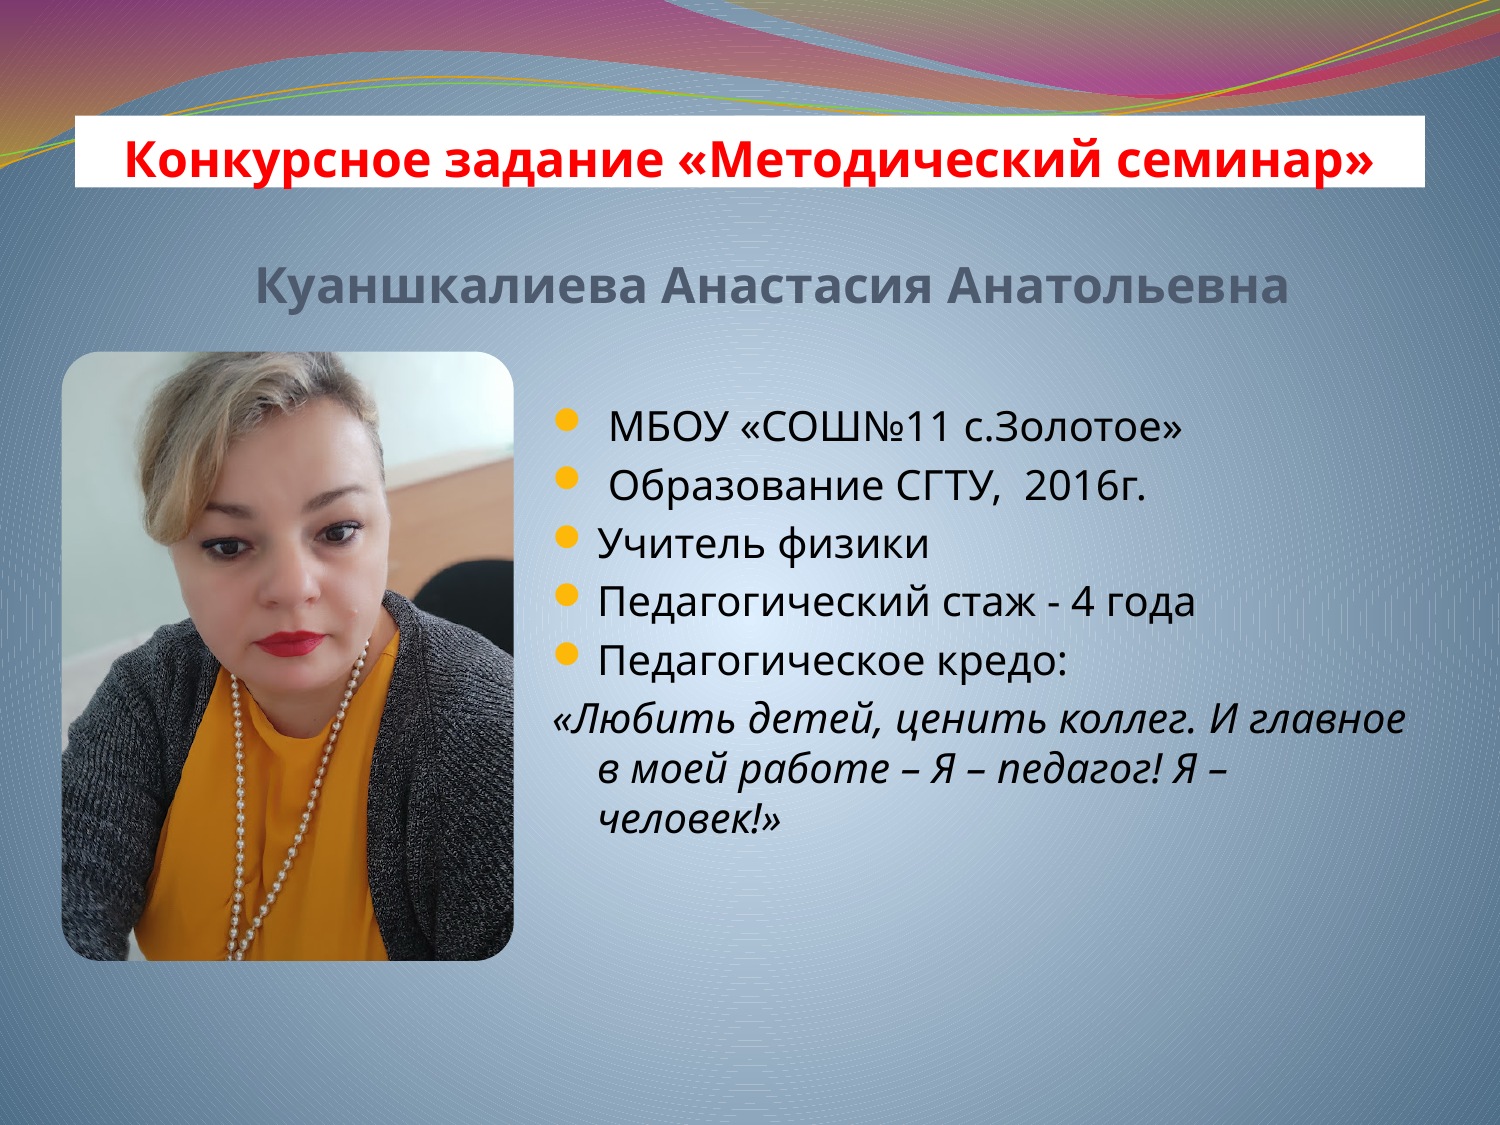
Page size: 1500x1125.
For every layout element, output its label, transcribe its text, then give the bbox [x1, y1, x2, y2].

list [61, 351, 514, 962]
list МБОУ «СОШ№11 с.Золотое» Образование СГТУ, 2016г. Учитель физики Педагогический стаж - 4 года Педагогическое кредо: «Любить детей, ценить коллег. И главное в моей работе – Я – педагог! Я – человек!» [537, 399, 1425, 917]
list Куаншкалиева Анастасия Анатольевна [105, 234, 1441, 333]
title Конкурсное задание «Методический семинар» [75, 115, 1425, 188]
